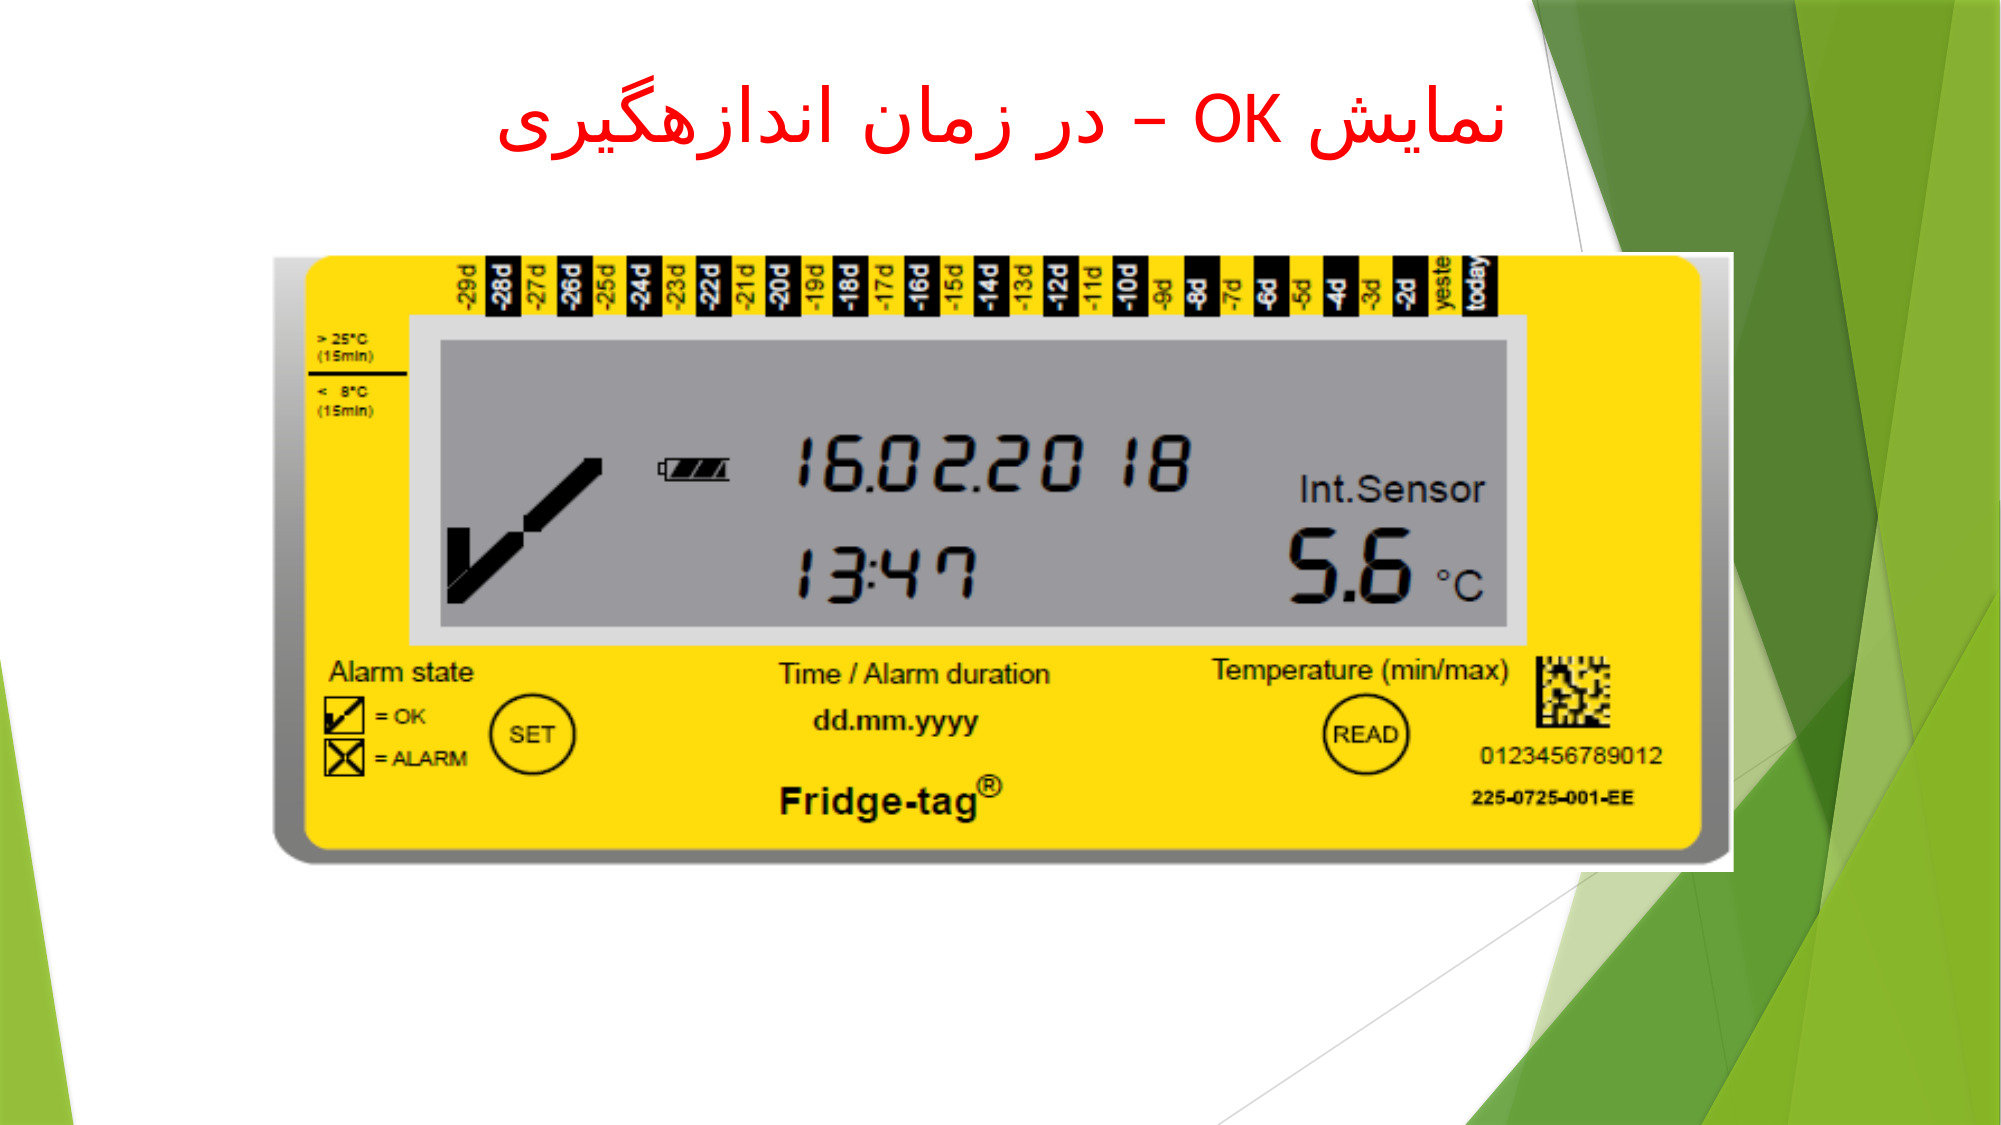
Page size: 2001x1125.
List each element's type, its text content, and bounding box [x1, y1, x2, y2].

title نمایش OK – در زمان اندازه­گیری [149, 59, 1856, 191]
picture [270, 251, 1735, 873]
